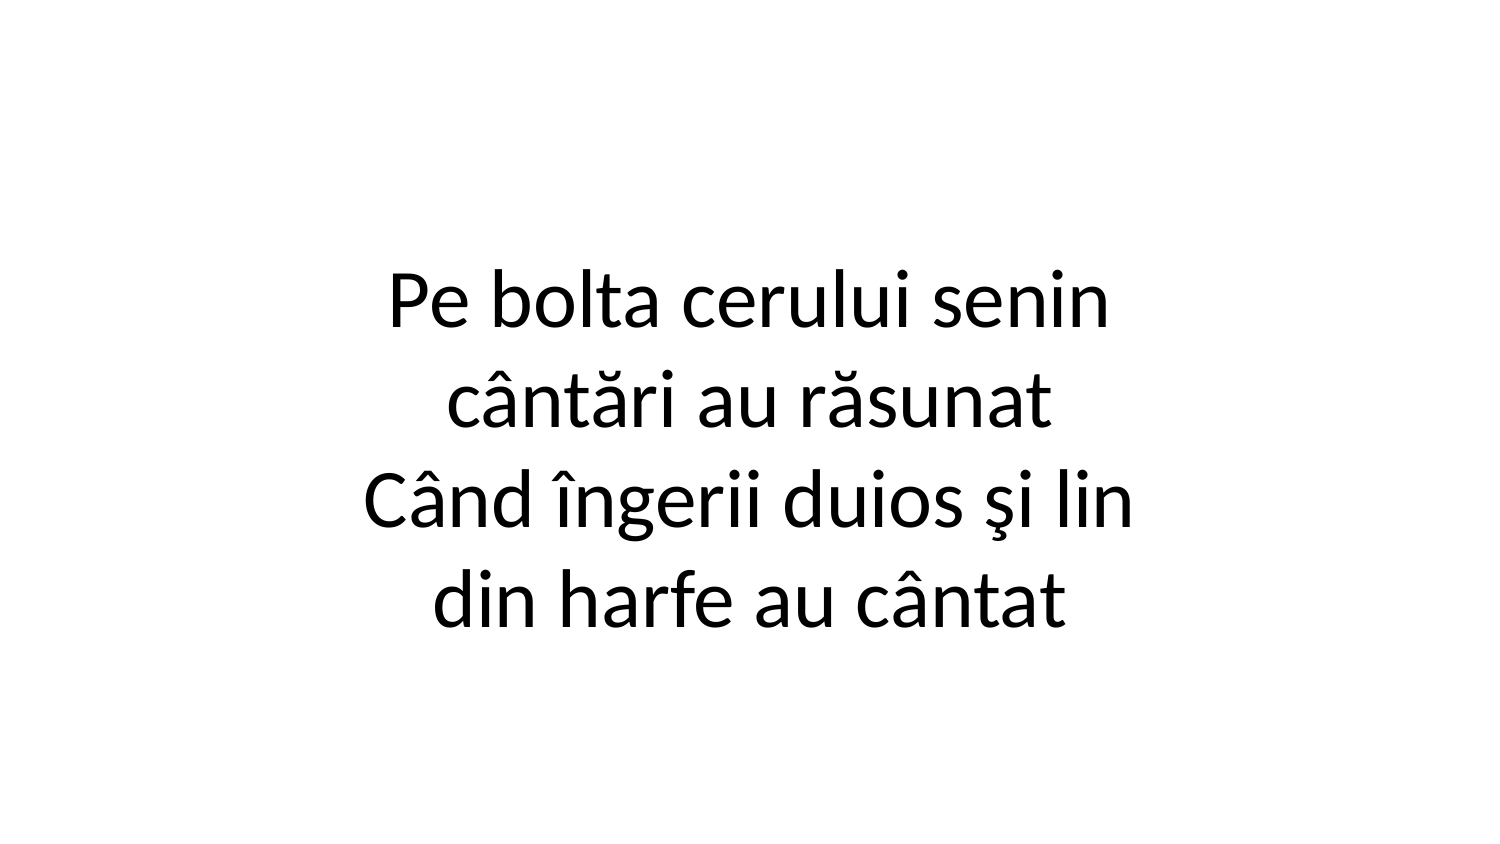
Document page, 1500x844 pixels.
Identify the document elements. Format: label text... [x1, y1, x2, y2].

text_box Pe bolta cerului senin cântări au răsunat Când îngerii duios şi lin din harfe au cântat [348, 192, 1152, 652]
